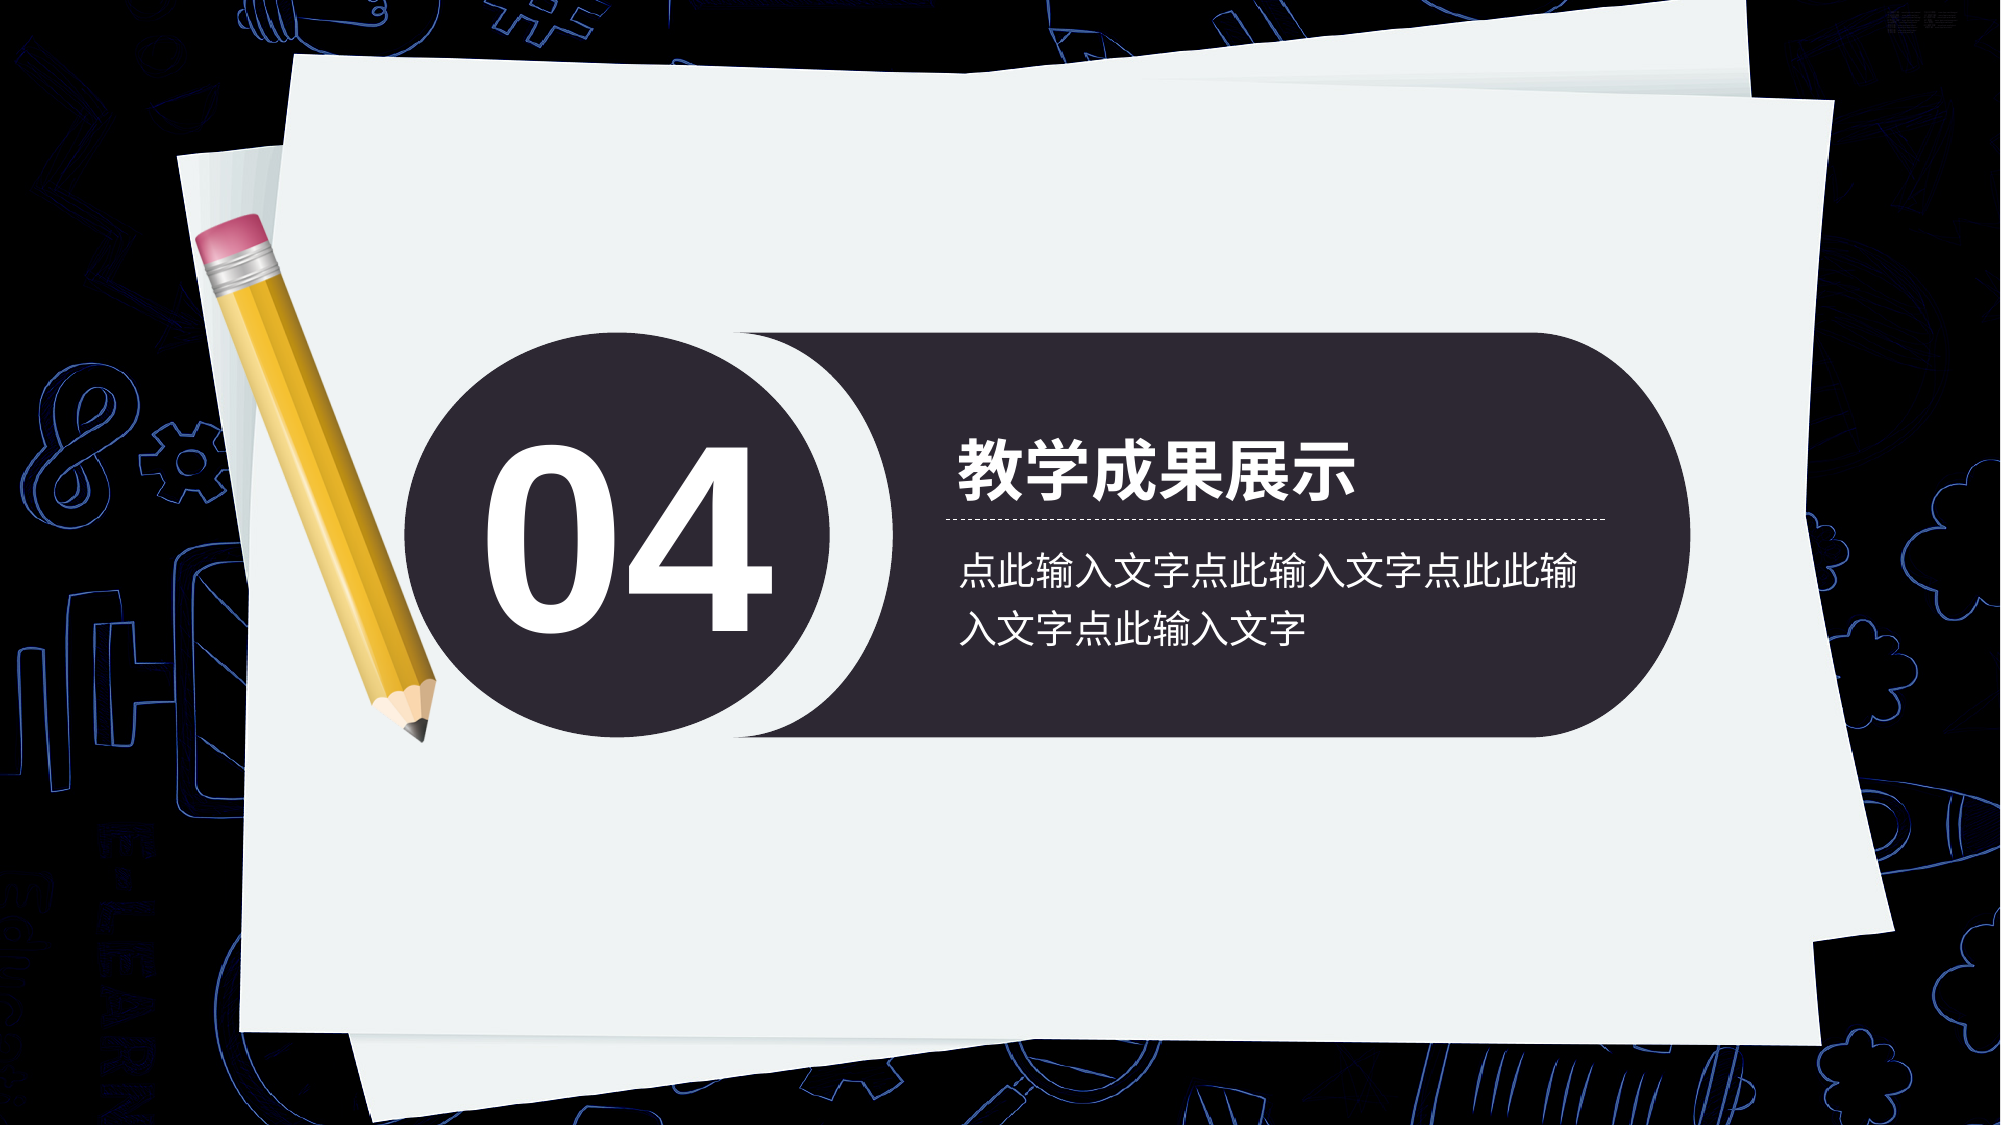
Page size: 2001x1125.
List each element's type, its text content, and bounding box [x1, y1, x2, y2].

text_box [501, 692, 753, 739]
picture [0, 0, 2001, 1125]
text_box [789, 414, 831, 656]
text_box 教学成果展示 [943, 401, 1385, 516]
text_box 04 [501, 356, 789, 692]
text_box 点此输入文字点此输入文字点此此输 入文字点此输入文字 [943, 527, 1637, 659]
text_box [515, 331, 719, 356]
text_box [733, 331, 1692, 739]
